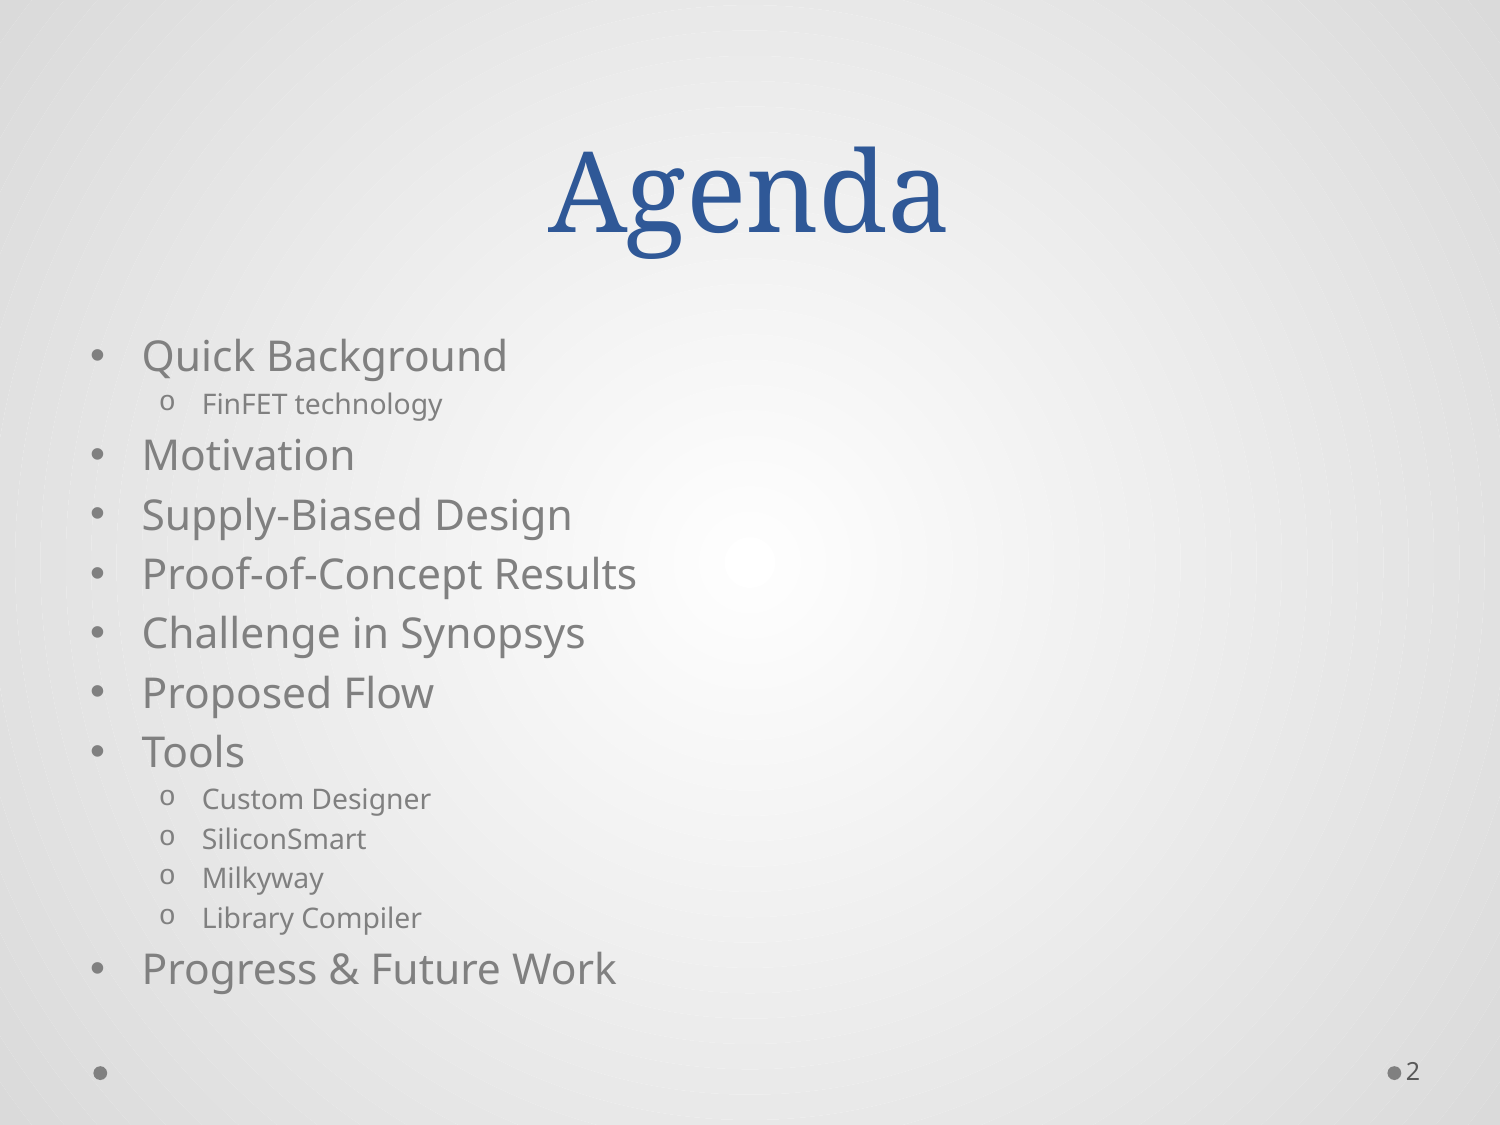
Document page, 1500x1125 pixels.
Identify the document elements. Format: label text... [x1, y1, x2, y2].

title Agenda [75, 0, 1425, 262]
list Quick Background FinFET technology Motivation Supply-Biased Design Proof-of-Concept Results Challenge in Synopsys Proposed Flow Tools Custom Designer SiliconSmart Milkyway Library Compiler Progress & Future Work [75, 262, 1425, 1005]
slide_number 2 [1401, 1042, 1494, 1103]
